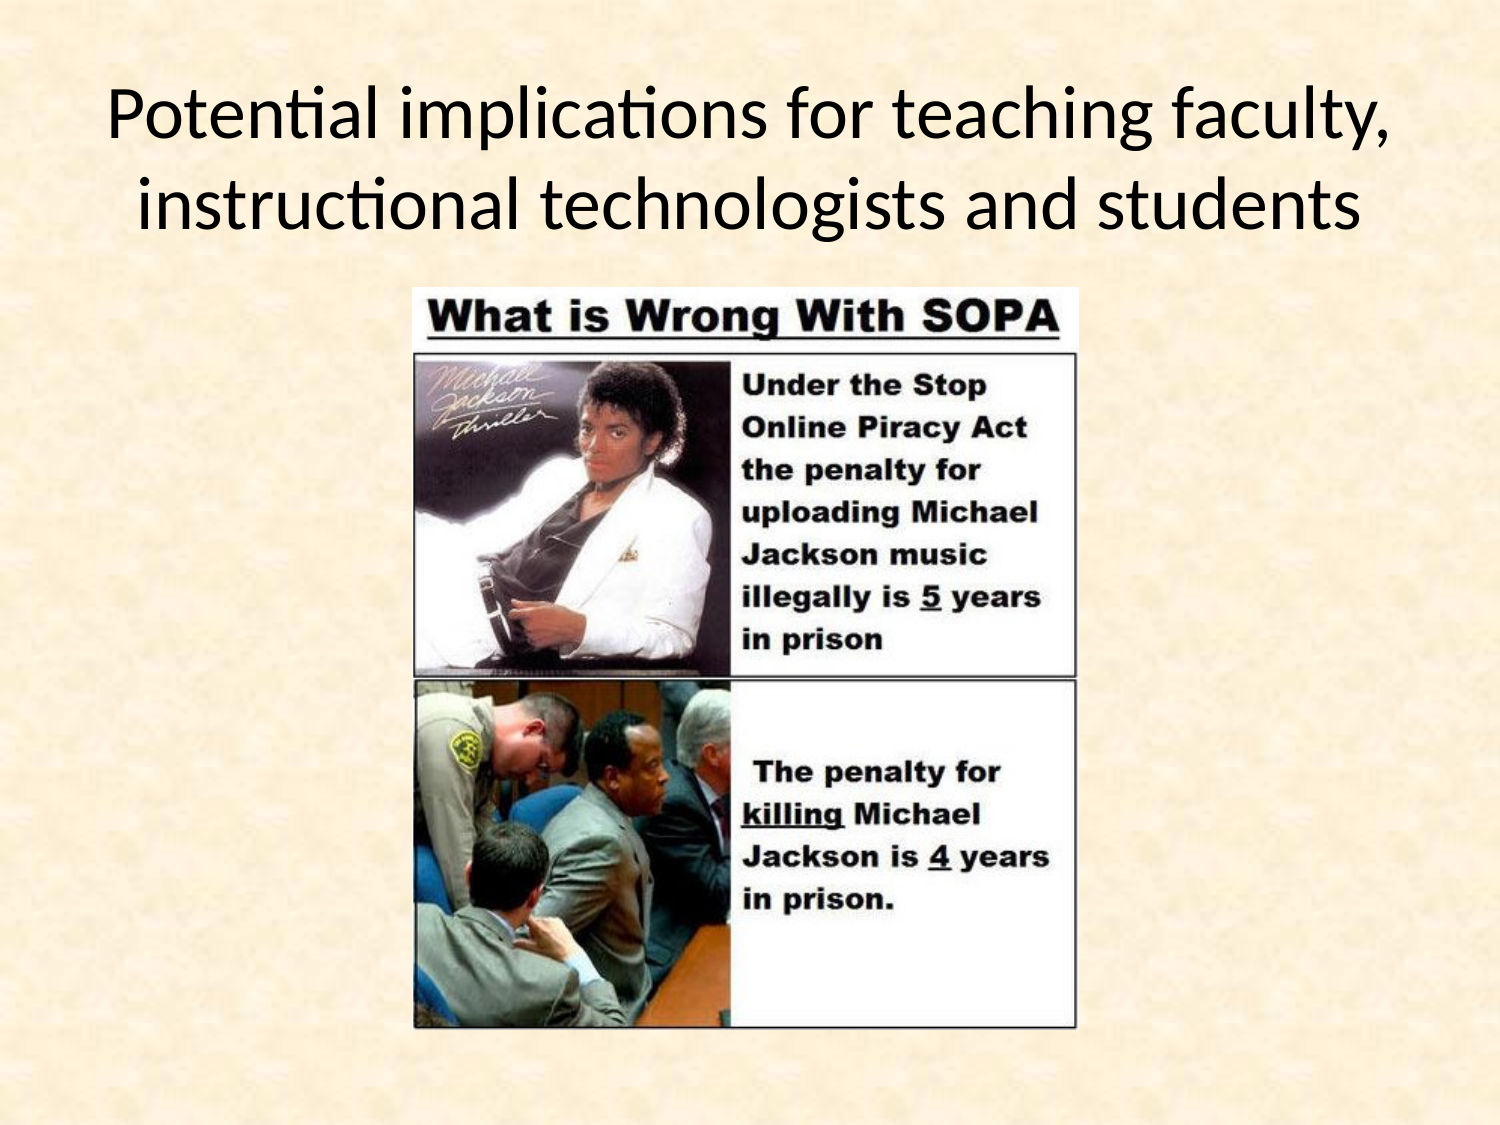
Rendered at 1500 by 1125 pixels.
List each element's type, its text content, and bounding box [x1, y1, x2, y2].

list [412, 287, 1079, 1031]
picture [0, 0, 1500, 1125]
title Potential implications for teaching faculty, instructional technologists and students [75, 45, 1425, 263]
